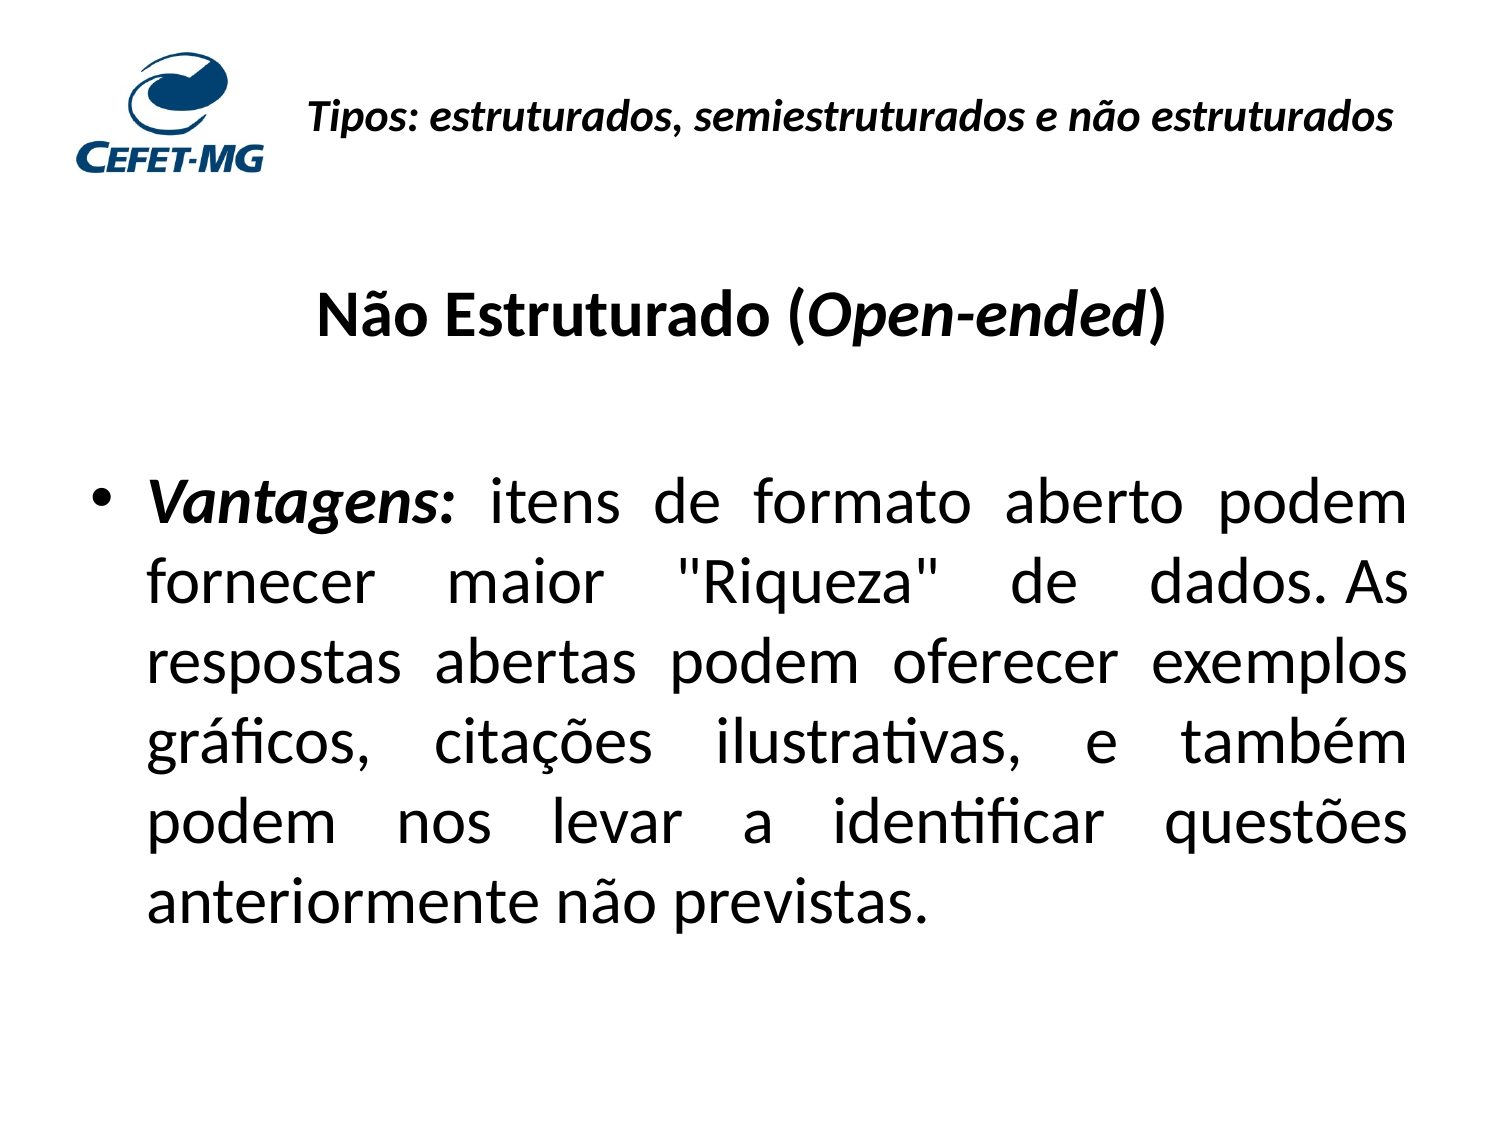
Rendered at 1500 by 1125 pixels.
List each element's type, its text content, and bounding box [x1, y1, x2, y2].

list Não Estruturado (Open-ended) Vantagens: itens de formato aberto podem fornecer maior "Riqueza" de dados. As respostas abertas podem oferecer exemplos gráficos, citações ilustrativas, e também podem nos levar a identificar questões anteriormente não previstas. [75, 262, 1425, 1005]
picture [76, 51, 264, 173]
text_box Tipos: estruturados, semiestruturados e não estruturados [277, 78, 1424, 149]
